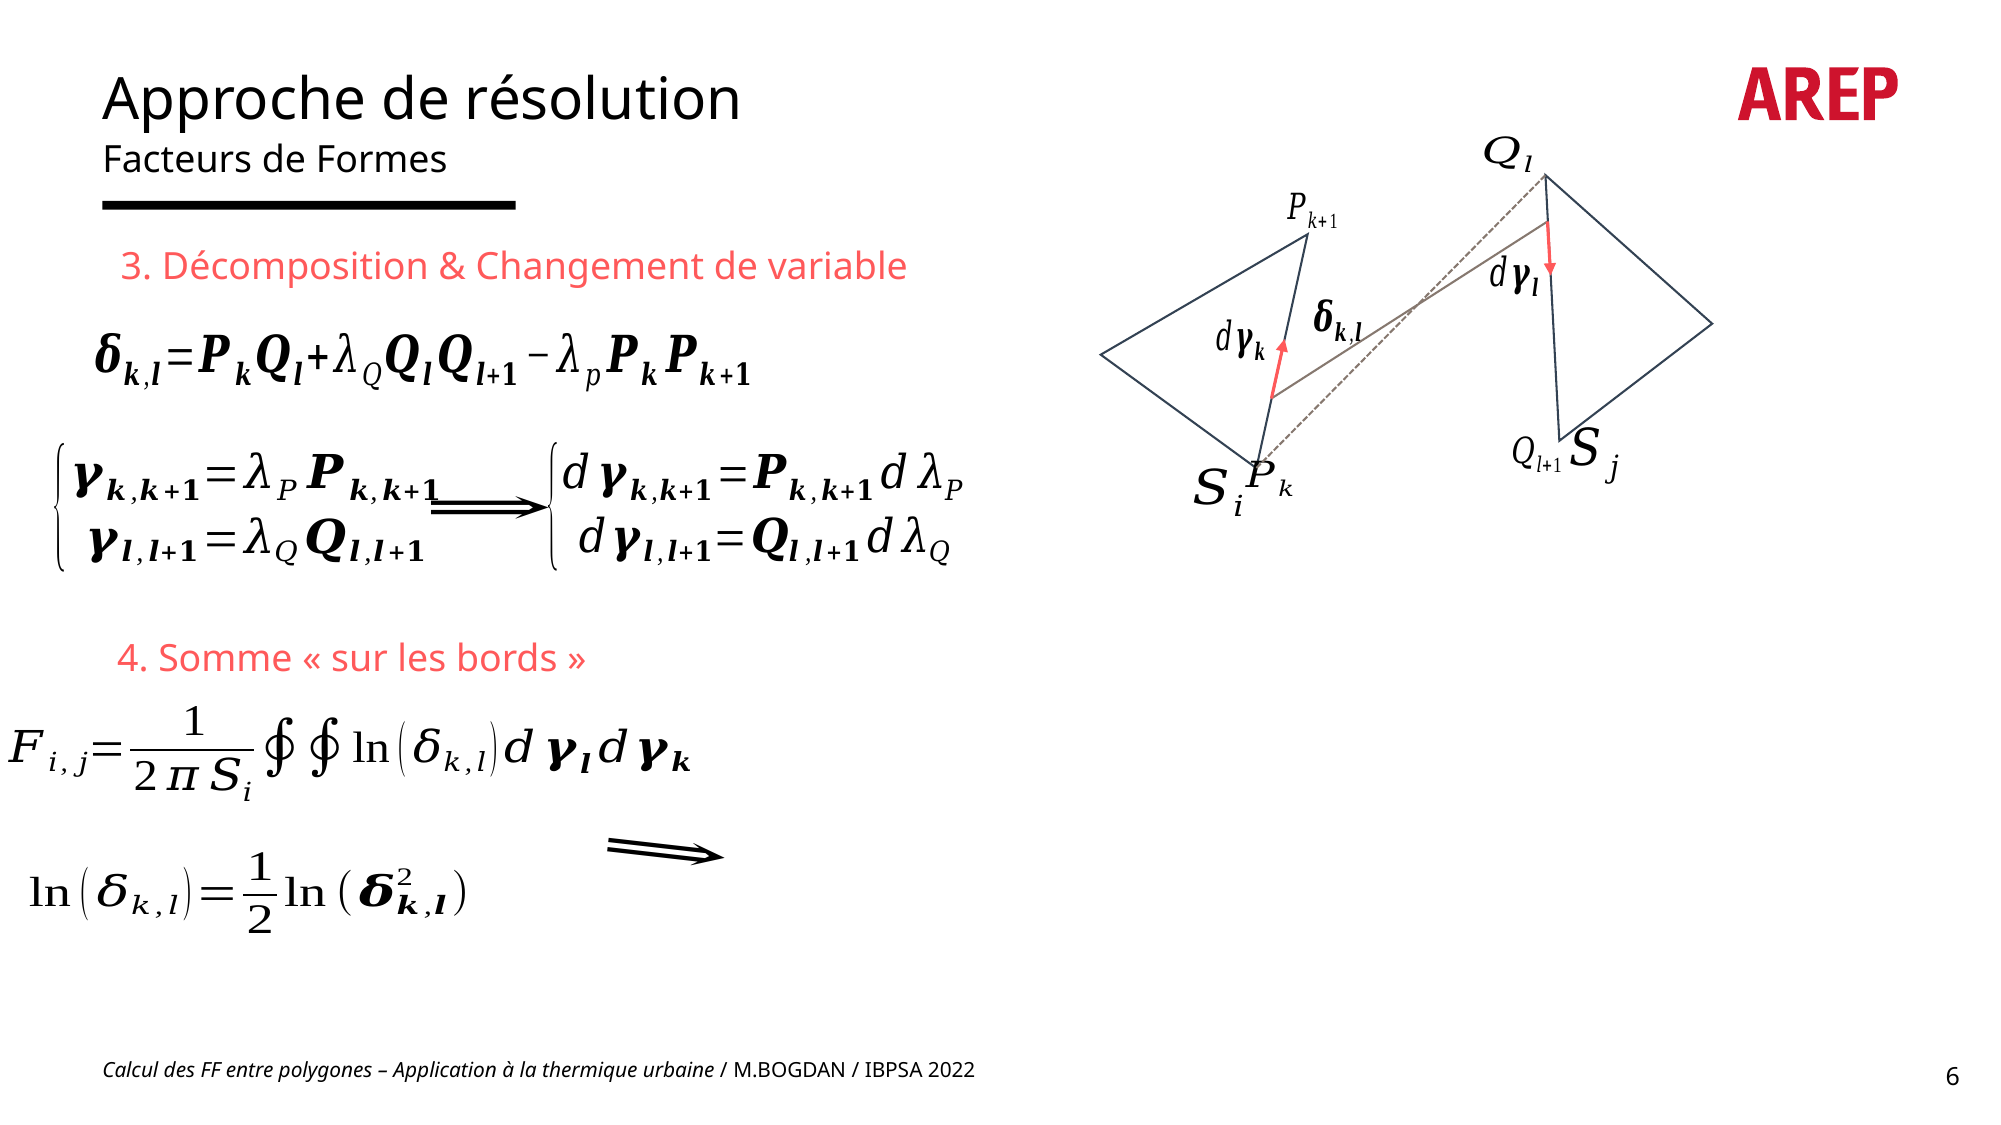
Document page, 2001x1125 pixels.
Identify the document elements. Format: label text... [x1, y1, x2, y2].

slide_number 6 [1929, 1062, 1977, 1093]
list Facteurs de Formes [102, 135, 744, 181]
text_box 3. Décomposition & Changement de variable [105, 234, 940, 295]
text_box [1146, 131, 1666, 523]
title Approche de résolution [102, 68, 806, 133]
text_box 4. Somme « sur les bords » [102, 626, 761, 686]
